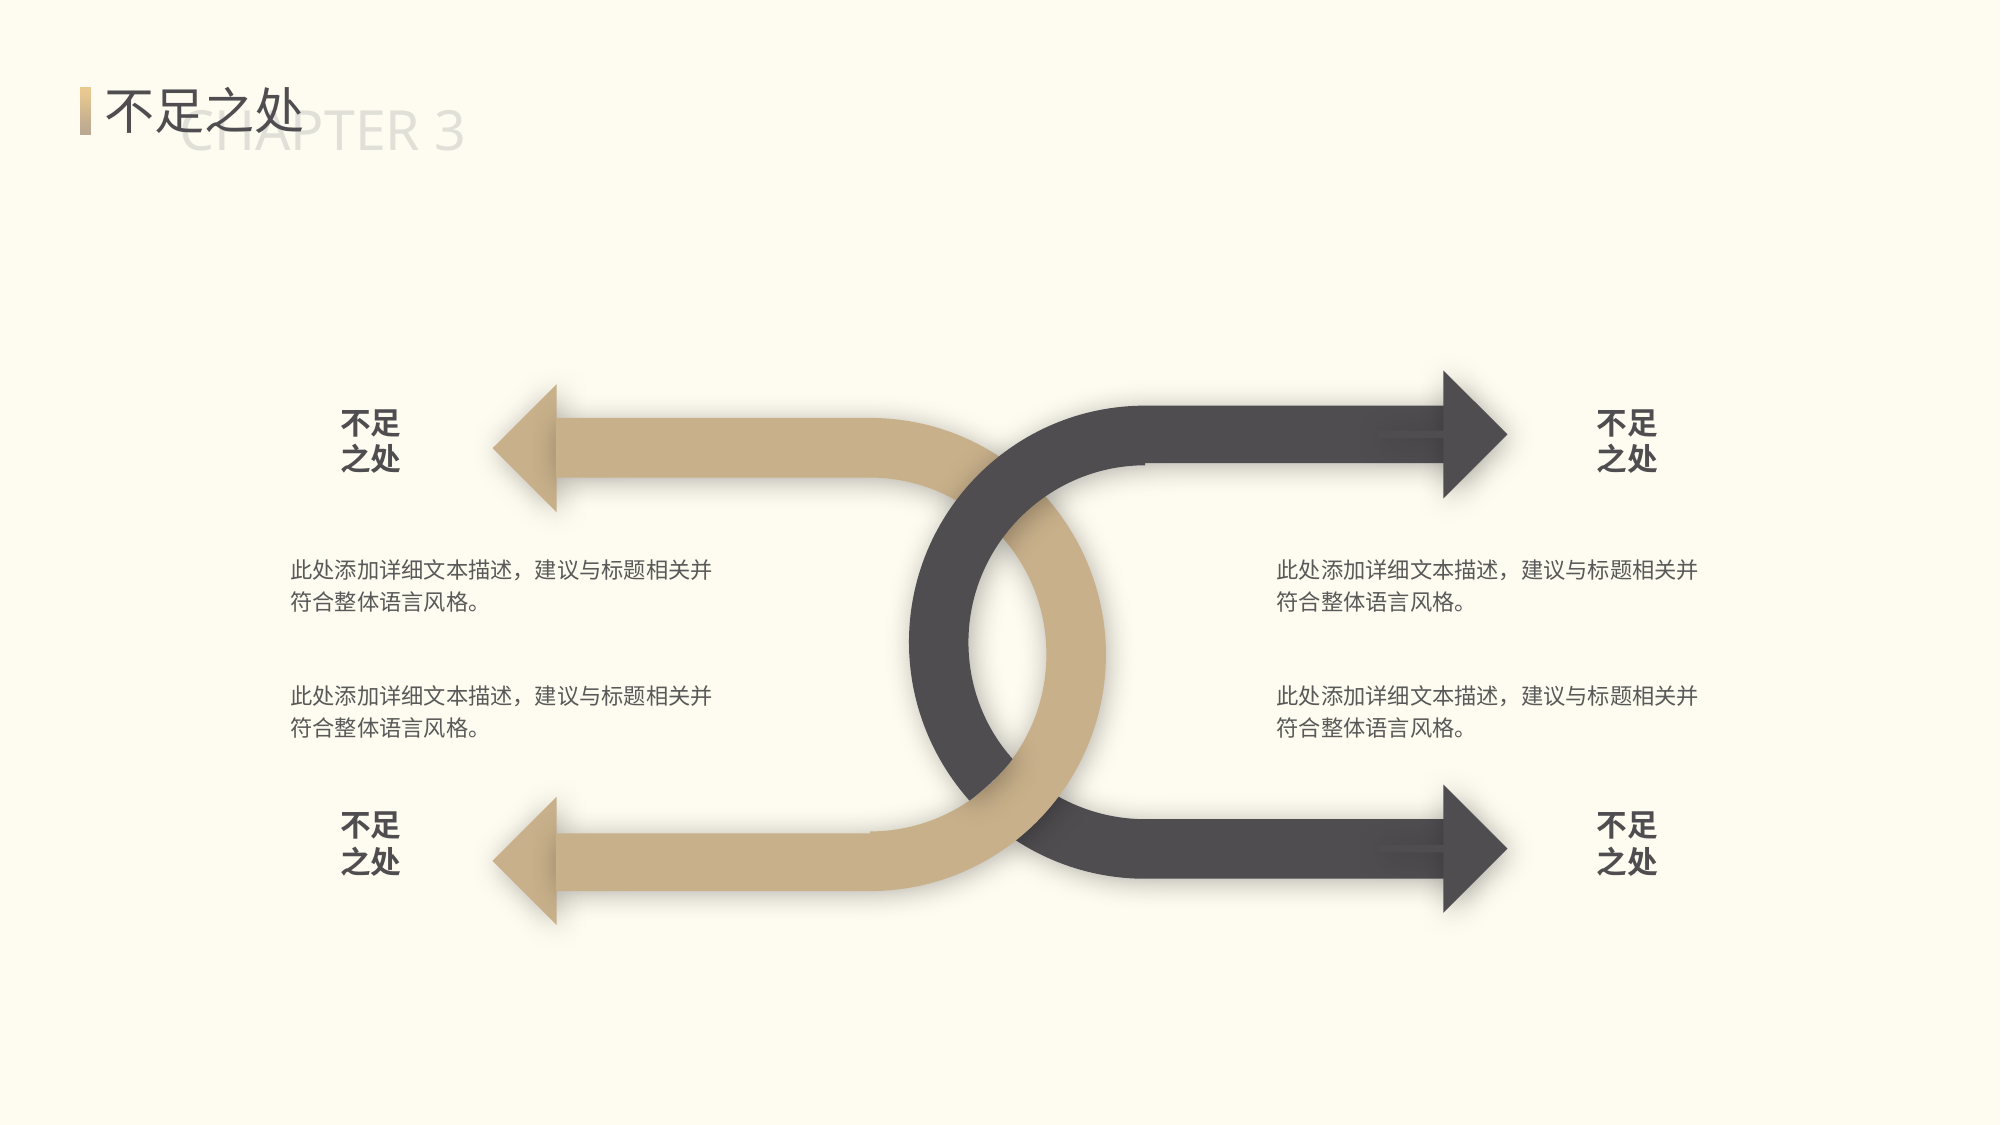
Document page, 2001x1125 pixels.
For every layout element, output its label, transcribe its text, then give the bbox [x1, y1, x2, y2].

text_box [1377, 782, 1510, 915]
text_box 不足 之处 [1514, 806, 1741, 880]
text_box [1036, 806, 1427, 879]
text_box 不足之处 [89, 72, 320, 147]
text_box [908, 405, 1426, 801]
text_box [555, 515, 1106, 892]
picture [80, 87, 91, 136]
text_box 此处添加详细文本描述，建议与标题相关并符合整体语言风格。 [275, 543, 745, 623]
text_box CHAPTER 3 [164, 87, 482, 170]
text_box [490, 794, 559, 927]
text_box [1377, 368, 1510, 501]
text_box 此处添加详细文本描述，建议与标题相关并符合整体语言风格。 [1261, 543, 1732, 623]
text_box 此处添加详细文本描述，建议与标题相关并符合整体语言风格。 [275, 669, 745, 749]
text_box 不足 之处 [257, 806, 484, 880]
text_box 此处添加详细文本描述，建议与标题相关并符合整体语言风格。 [1261, 669, 1732, 749]
text_box [490, 382, 559, 515]
text_box [555, 417, 988, 495]
text_box 不足 之处 [1514, 403, 1741, 478]
text_box 不足 之处 [257, 403, 484, 478]
